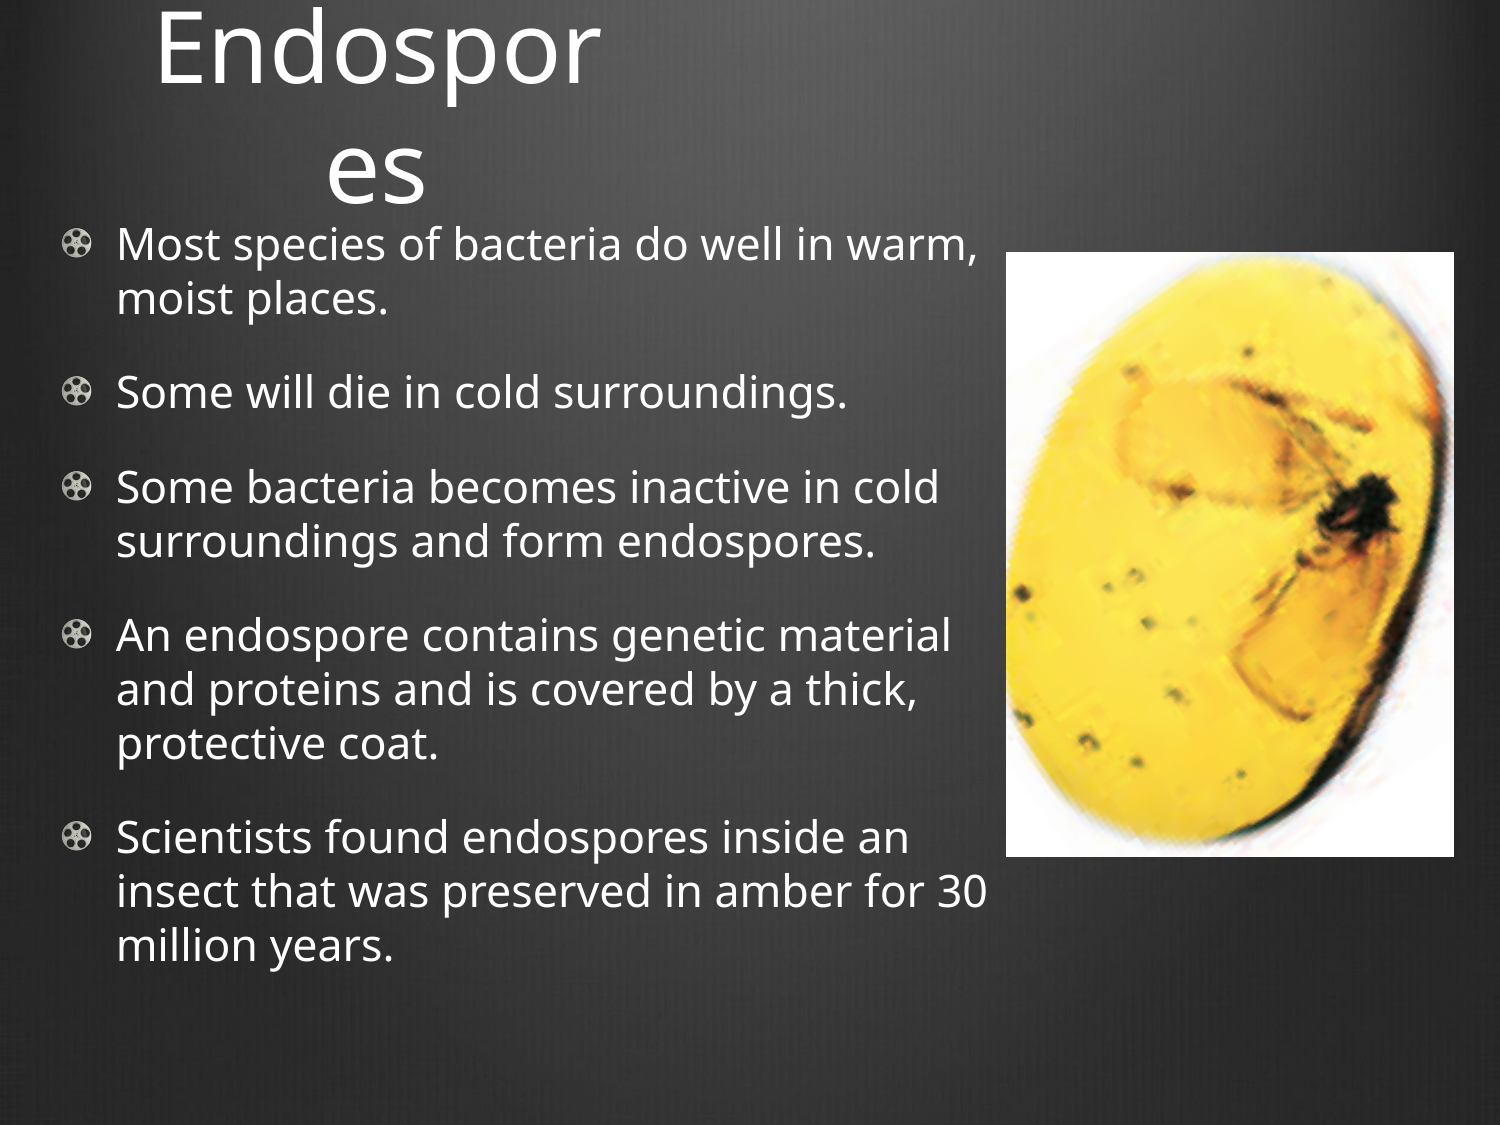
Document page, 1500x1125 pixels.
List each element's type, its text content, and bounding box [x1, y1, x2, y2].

picture [60, 617, 93, 650]
list Most species of bacteria do well in warm, moist places. Some will die in cold surroundings. Some bacteria becomes inactive in cold surroundings and form endospores. An endospore contains genetic material and proteins and is covered by a thick, protective coat. Scientists found endospores inside an insect that was preserved in amber for 30 million years. [45, 208, 1007, 983]
picture [60, 819, 93, 852]
picture [60, 226, 93, 259]
picture [1006, 252, 1454, 857]
title Endospores [112, 19, 641, 187]
picture [60, 469, 93, 502]
picture [60, 374, 93, 407]
